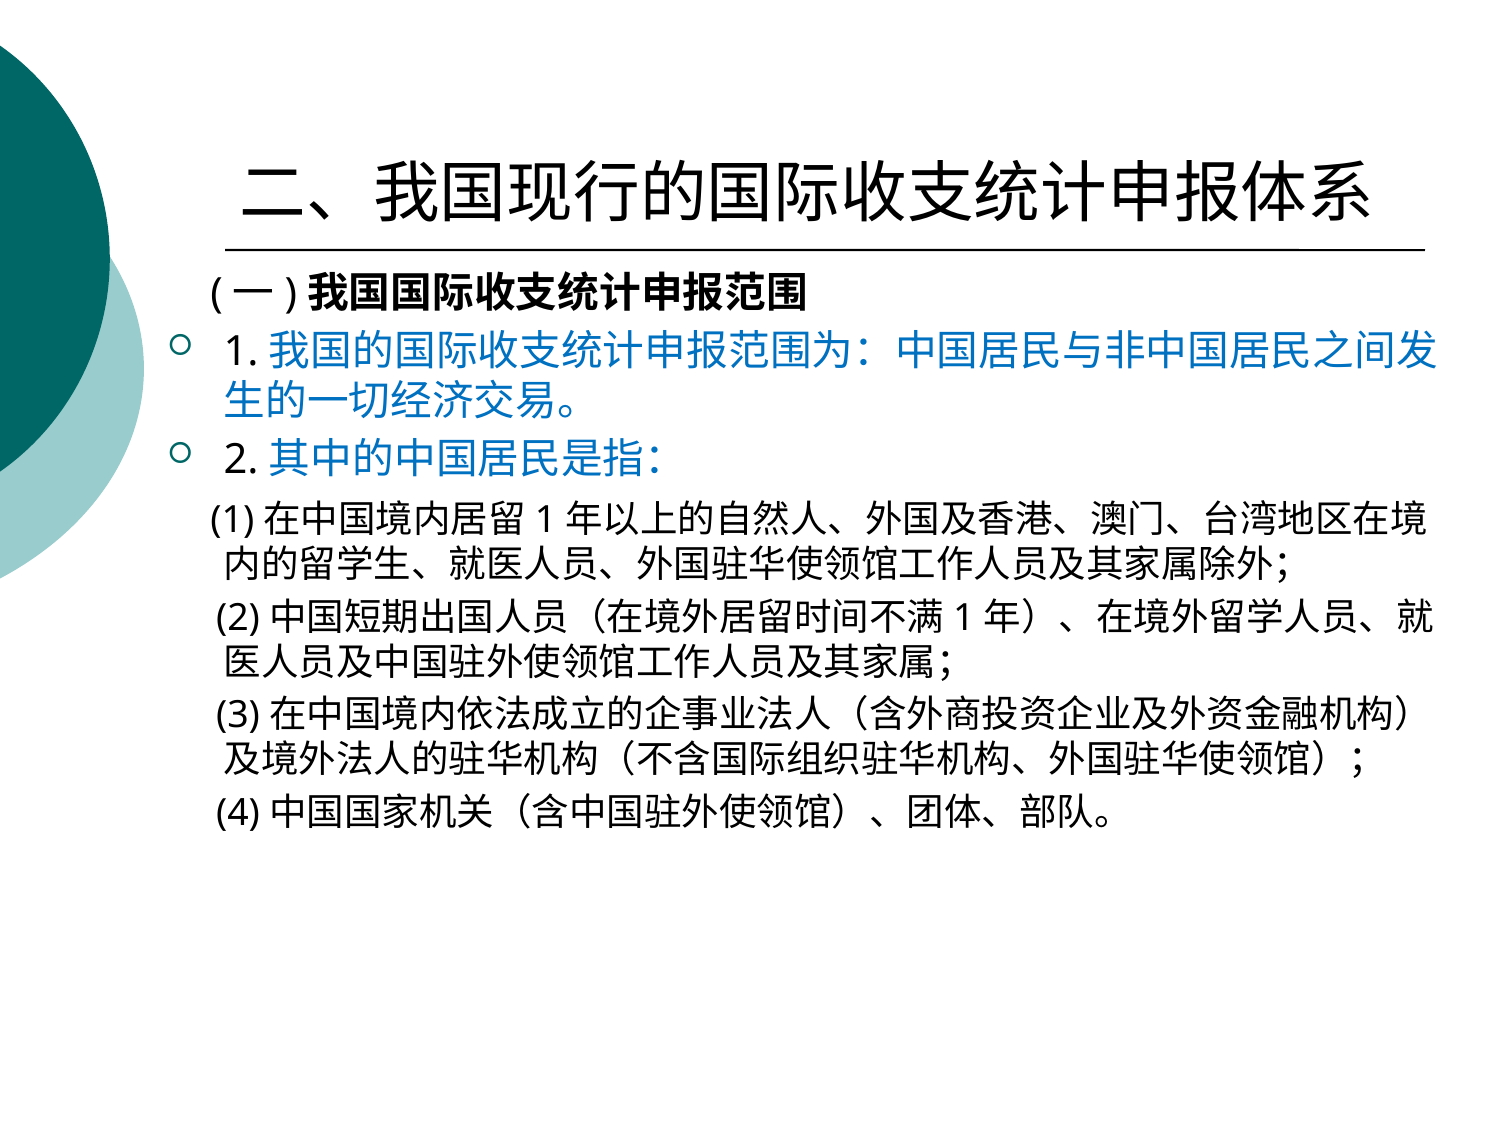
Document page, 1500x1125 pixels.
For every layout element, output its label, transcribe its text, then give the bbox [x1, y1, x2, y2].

title 二、我国现行的国际收支统计申报体系 [224, 49, 1425, 238]
list (一)我国国际收支统计申报范围 1.我国的国际收支统计申报范围为：中国居民与非中国居民之间发生的一切经济交易。 2.其中的中国居民是指： (1)在中国境内居留1年以上的自然人、外国及香港、澳门、台湾地区在境内的留学生、就医人员、外国驻华使领馆工作人员及其家属除外； (2)中国短期出国人员（在境外居留时间不满1年）、在境外留学人员、就医人员及中国驻外使领馆工作人员及其家属； (3)在中国境内依法成立的企事业法人（含外商投资企业及外资金融机构）及境外法人的驻华机构（不含国际组织驻华机构、外国驻华使领馆）； (4)中国国家机关（含中国驻外使领馆）、团体、部队。 [152, 257, 1466, 1044]
